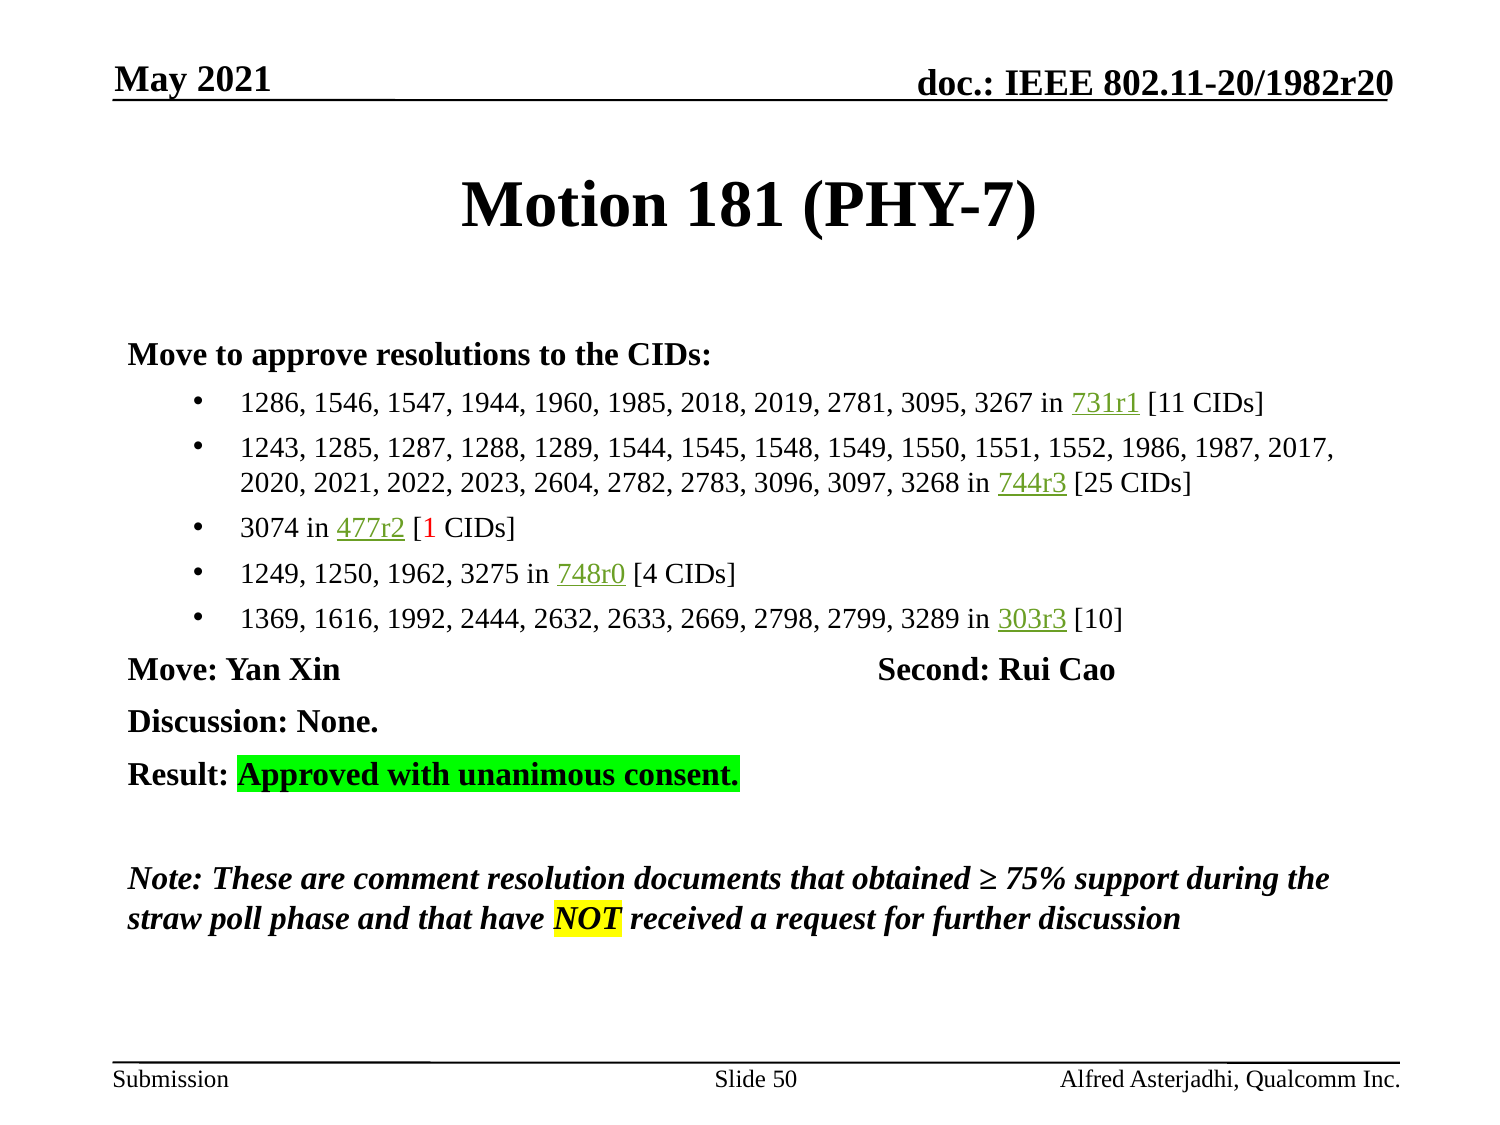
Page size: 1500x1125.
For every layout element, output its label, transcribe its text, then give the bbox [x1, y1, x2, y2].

list Move to approve resolutions to the CIDs: 1286, 1546, 1547, 1944, 1960, 1985, 2018, 2019, 2781, 3095, 3267 in 731r1 [11 CIDs] 1243, 1285, 1287, 1288, 1289, 1544, 1545, 1548, 1549, 1550, 1551, 1552, 1986, 1987, 2017, 2020, 2021, 2022, 2023, 2604, 2782, 2783, 3096, 3097, 3268 in 744r3 [25 CIDs] 3074 in 477r2 [1 CIDs] 1249, 1250, 1962, 3275 in 748r0 [4 CIDs] 1369, 1616, 1992, 2444, 2632, 2633, 2669, 2798, 2799, 3289 in 303r3 [10] Move: Yan Xin Second: Rui Cao Discussion: None. Result: Approved with unanimous consent. Note: These are comment resolution documents that obtained ≥ 75% support during the straw poll phase and that have NOT received a request for further discussion [112, 324, 1388, 1063]
slide_number Slide 50 [712, 1061, 800, 1123]
title Motion 181 (PHY-7) [112, 112, 1388, 288]
footer Alfred Asterjadhi, Qualcomm Inc. [878, 1061, 1402, 1093]
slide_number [114, 54, 423, 100]
